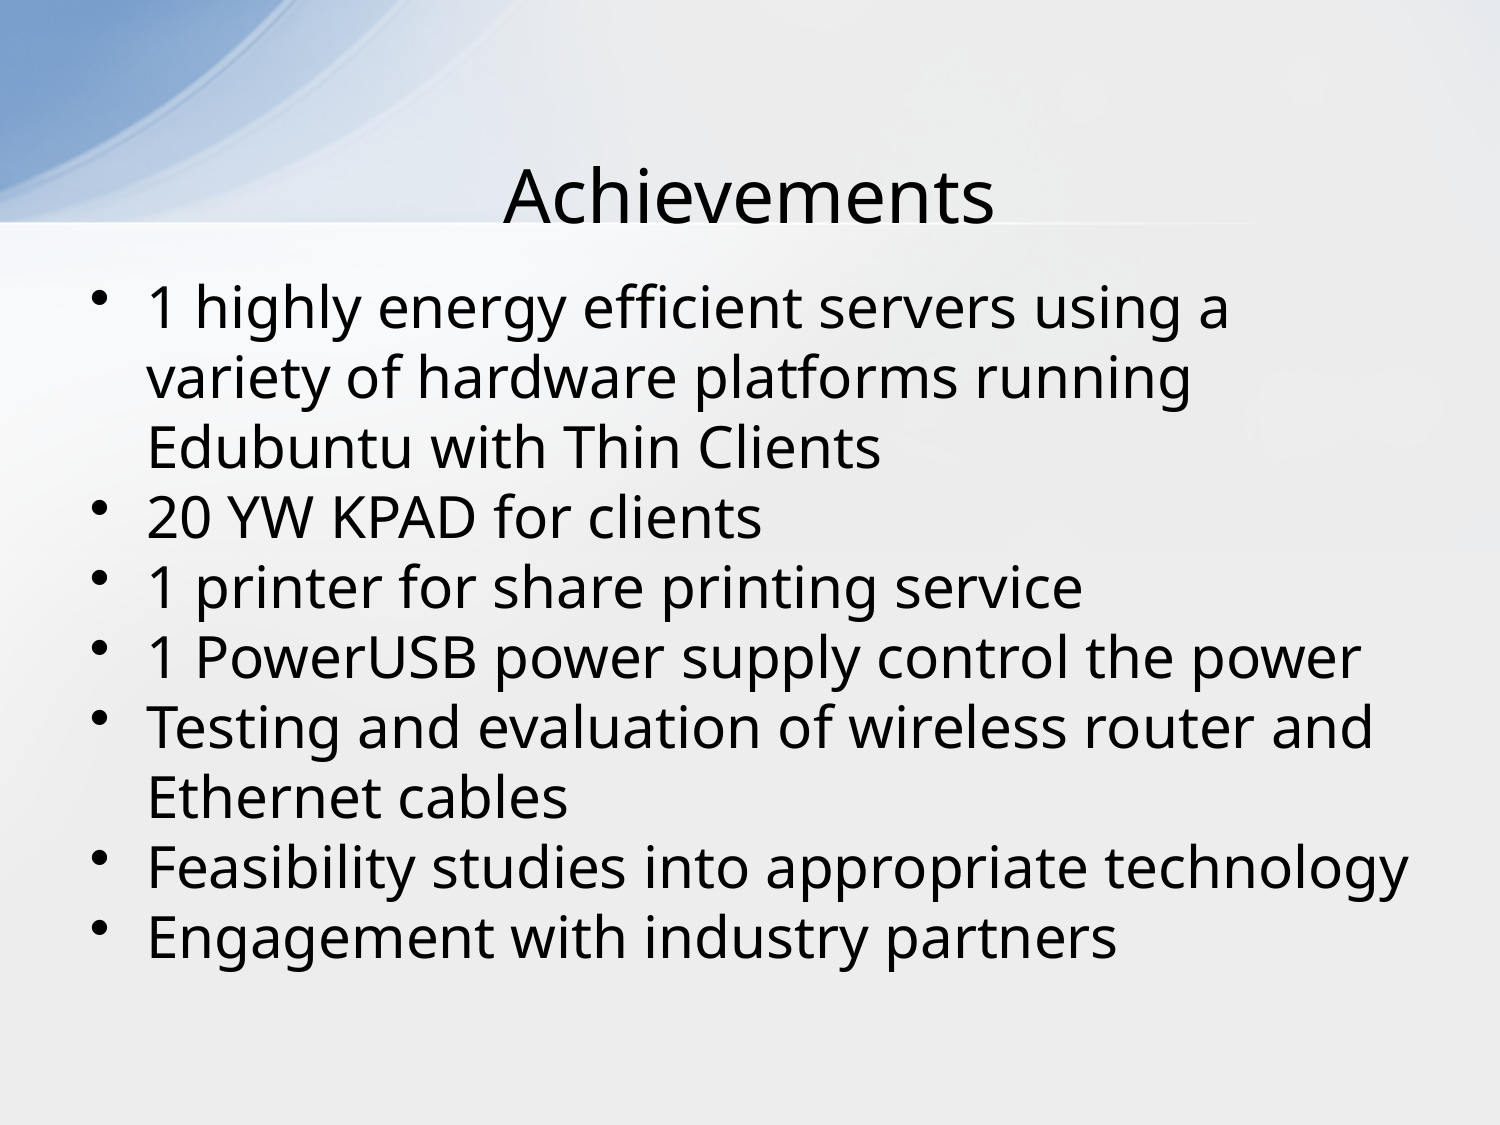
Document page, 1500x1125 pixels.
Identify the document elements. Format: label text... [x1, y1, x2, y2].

list 1 highly energy efficient servers using a variety of hardware platforms running Edubuntu with Thin Clients 20 YW KPAD for clients 1 printer for share printing service 1 PowerUSB power supply control the power Testing and evaluation of wireless router and Ethernet cables Feasibility studies into appropriate technology Engagement with industry partners [75, 262, 1425, 1005]
picture [0, 0, 1500, 1125]
title Achievements [75, 58, 1425, 247]
